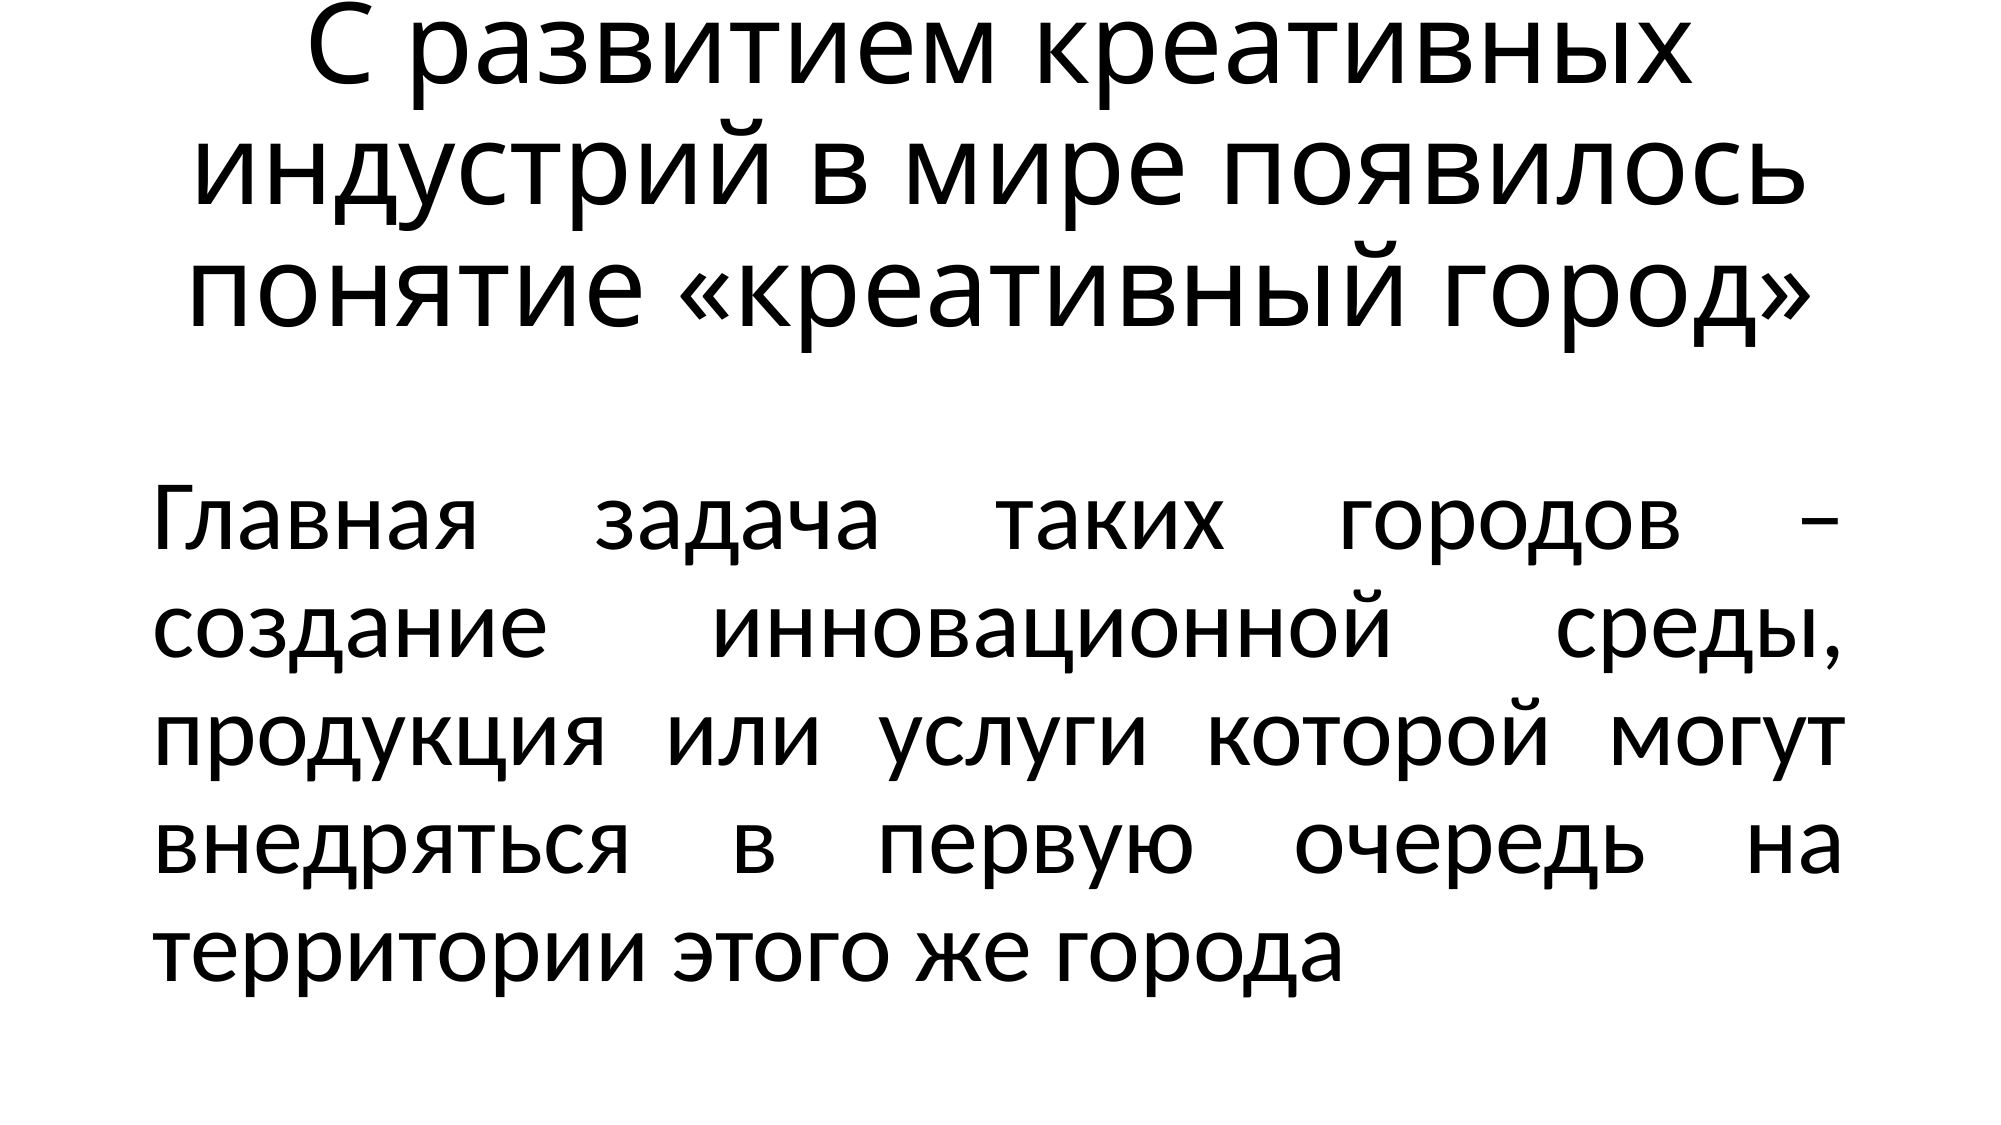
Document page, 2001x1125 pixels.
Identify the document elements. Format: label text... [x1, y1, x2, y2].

title С развитием креативных индустрий в мире появилось понятие «креативный город» [137, 59, 1863, 278]
list Главная задача таких городов – создание инновационной среды, продукция или услуги которой могут внедряться в первую очередь на территории этого же города [137, 455, 1863, 1014]
